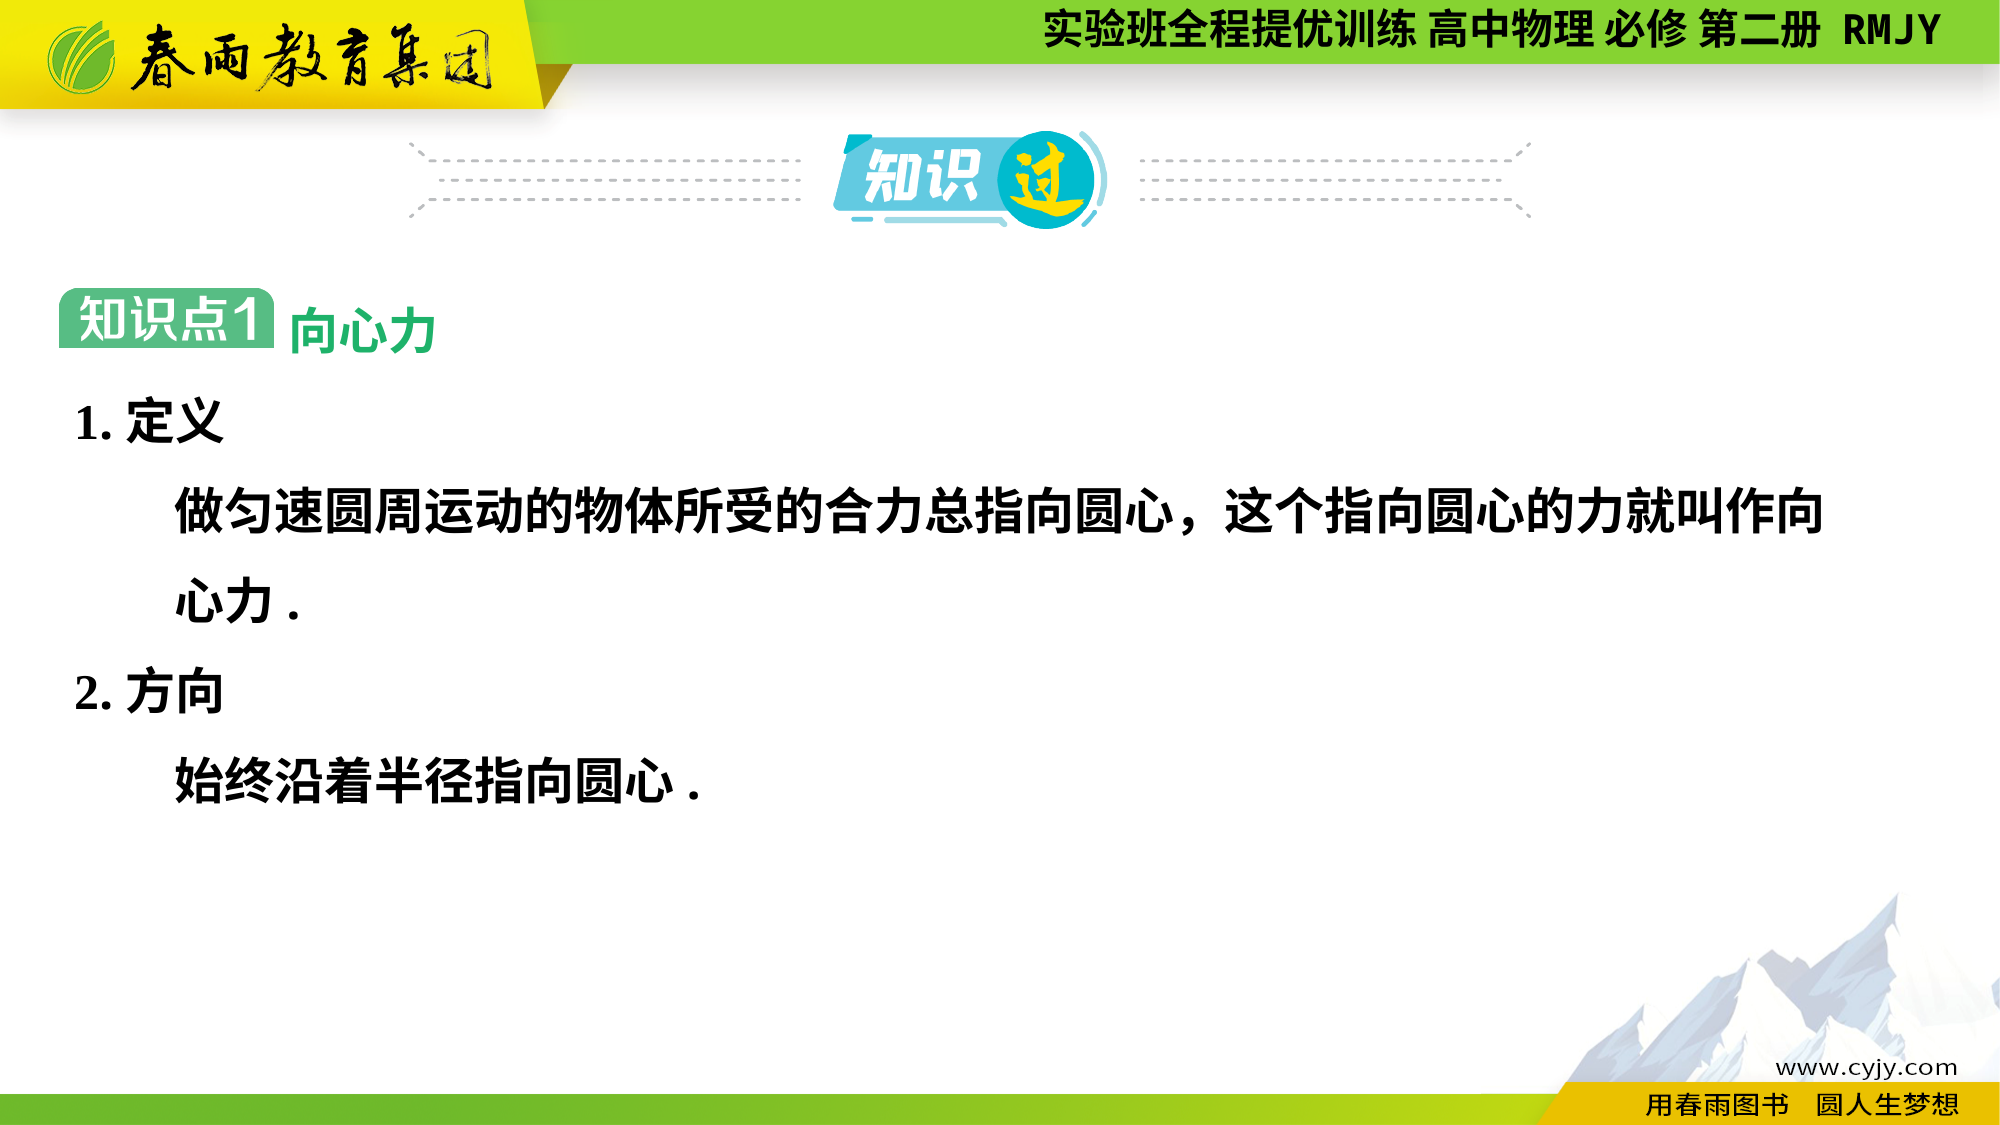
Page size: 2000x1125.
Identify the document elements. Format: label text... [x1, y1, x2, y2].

picture [0, 0, 2000, 1125]
list 向心力 1.定义 做匀速圆周运动的物体所受的合力总指向圆心，这个指向圆心的力就叫作向 心力. 2.方向 始终沿着半径指向圆心. [59, 261, 1944, 823]
